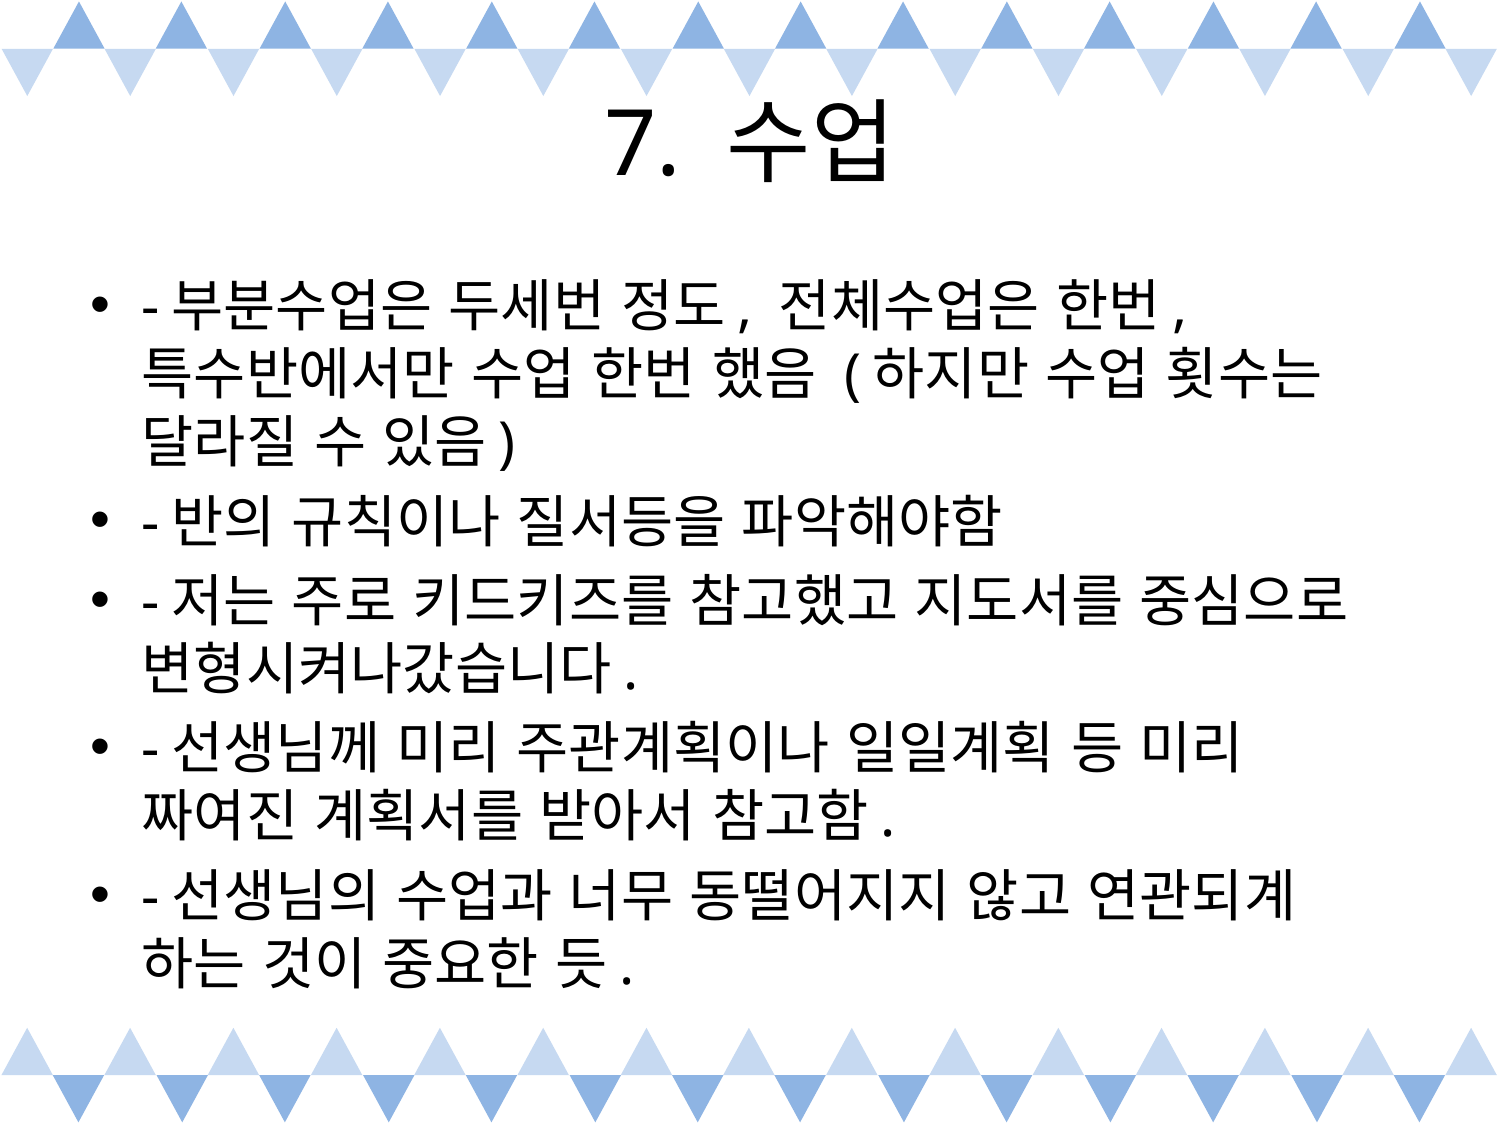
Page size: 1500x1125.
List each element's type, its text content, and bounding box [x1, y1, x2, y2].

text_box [1, 1, 1498, 97]
list -부분수업은 두세번 정도, 전체수업은 한번, 특수반에서만 수업 한번 했음 (하지만 수업 횟수는 달라질 수 있음) -반의 규칙이나 질서등을 파악해야함 -저는 주로 키드키즈를 참고했고 지도서를 중심으로 변형시켜나갔습니다. -선생님께 미리 주관계획이나 일일계획 등 미리 짜여진 계획서를 받아서 참고함. -선생님의 수업과 너무 동떨어지지 않고 연관되계 하는 것이 중요한 듯. [75, 262, 1425, 1005]
title 7. 수업 [75, 106, 1425, 233]
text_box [1, 1027, 1498, 1123]
